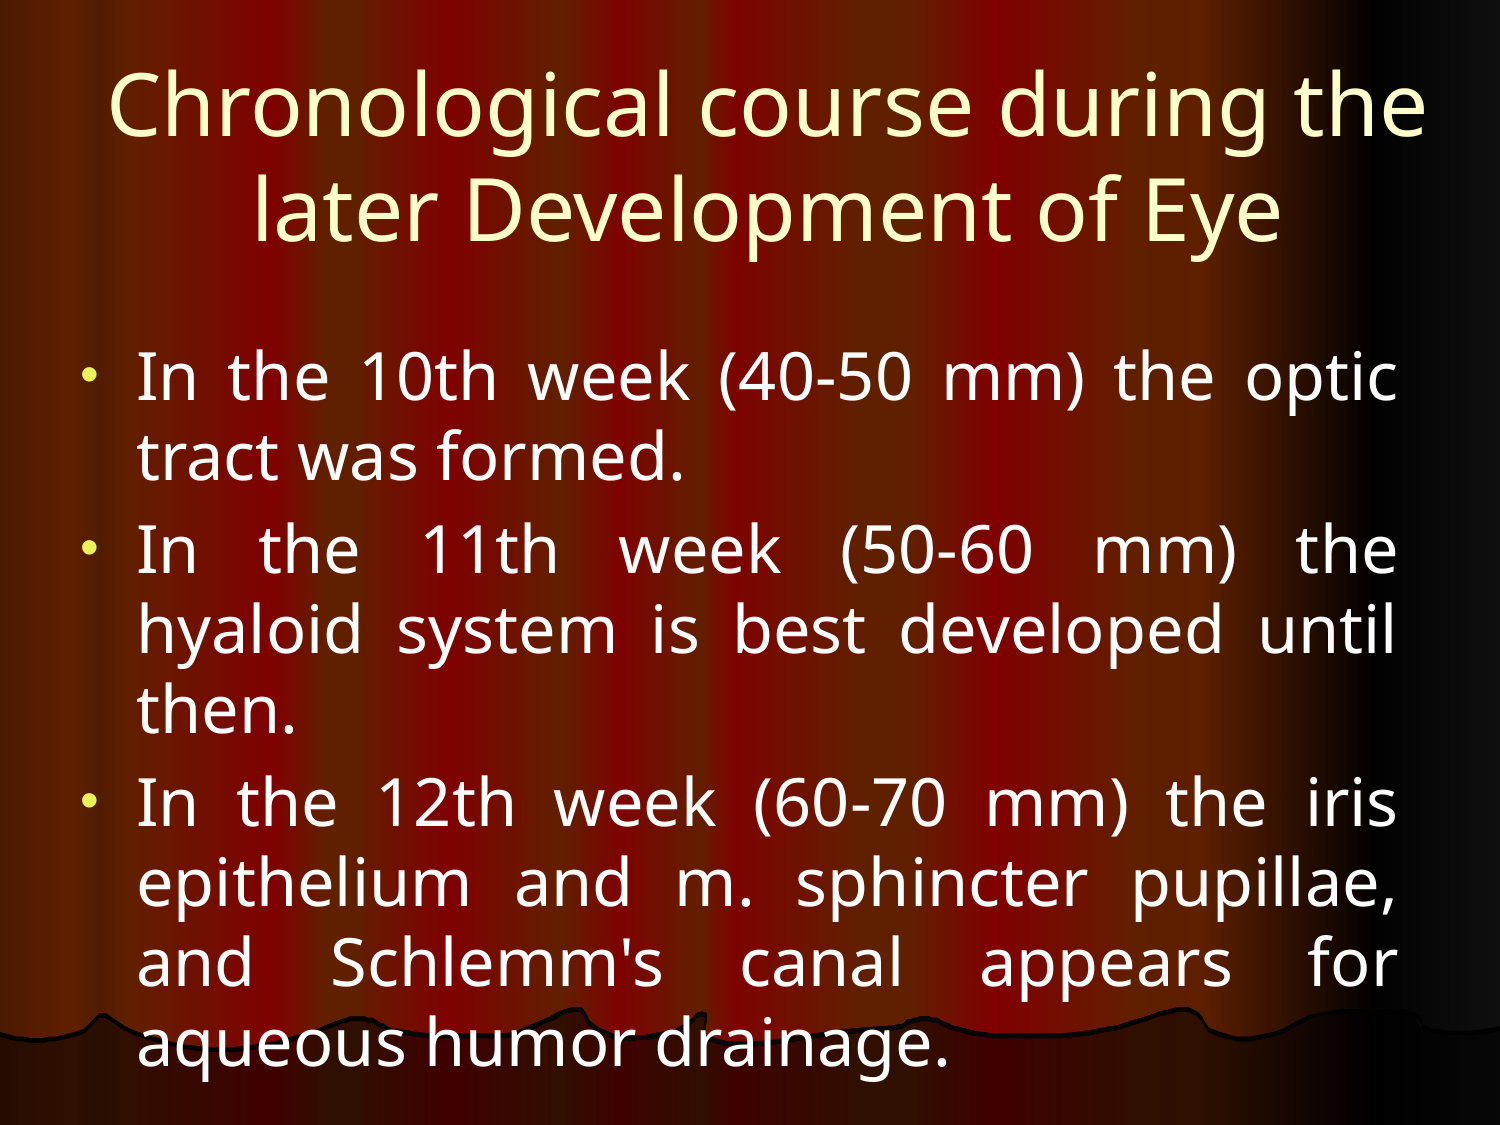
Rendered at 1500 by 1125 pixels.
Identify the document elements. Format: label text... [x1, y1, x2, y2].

title Chronological course during the later Development of Eye [17, 60, 1500, 249]
list In the 10th week (40-50 mm) the optic tract was formed. In the 11th week (50-60 mm) the hyaloid system is best developed until then. In the 12th week (60-70 mm) the iris epithelium and m. sphincter pupillae, and Schlemm's canal appears for aqueous humor drainage. [64, 326, 1416, 1070]
